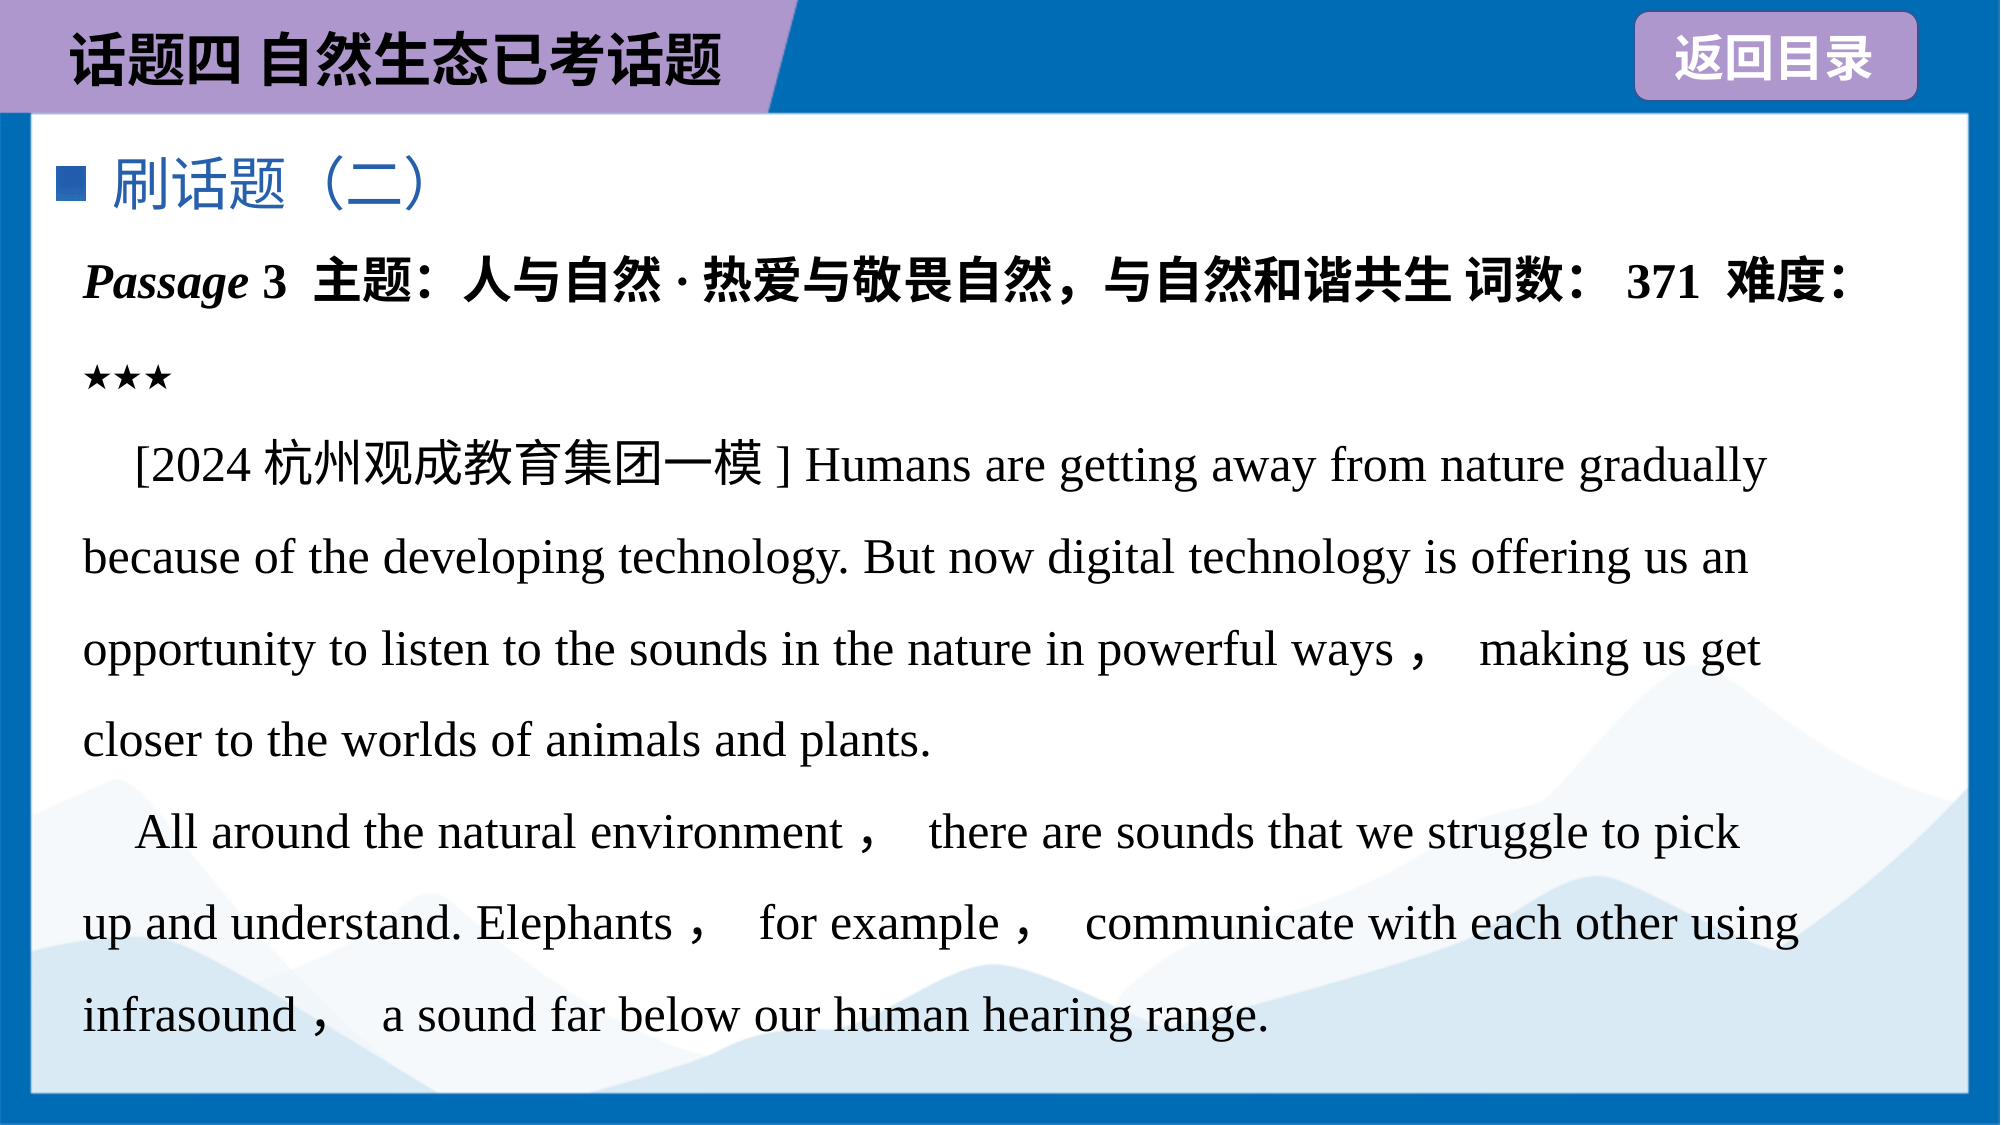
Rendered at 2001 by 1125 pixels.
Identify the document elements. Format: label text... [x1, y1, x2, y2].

picture [0, 0, 2000, 1125]
text_box Passage 3 主题：人与自然·热爱与敬畏自然，与自然和谐共生 词数：371 难度： ★★★ [2024杭州观成教育集团一模] Humans are getting away from nature gradually because of the developing technology. But now digital technology is offering us an opportunity to listen to the sounds in the nature in powerful ways， making us get closer to the worlds of animals and plants. All around the natural environment， there are sounds that we struggle to pick up and understand. Elephants， for example， communicate with each other using infrasound， a sound far below our human hearing range. [82, 216, 1917, 1042]
text_box 刷话题（二） [112, 146, 1917, 216]
